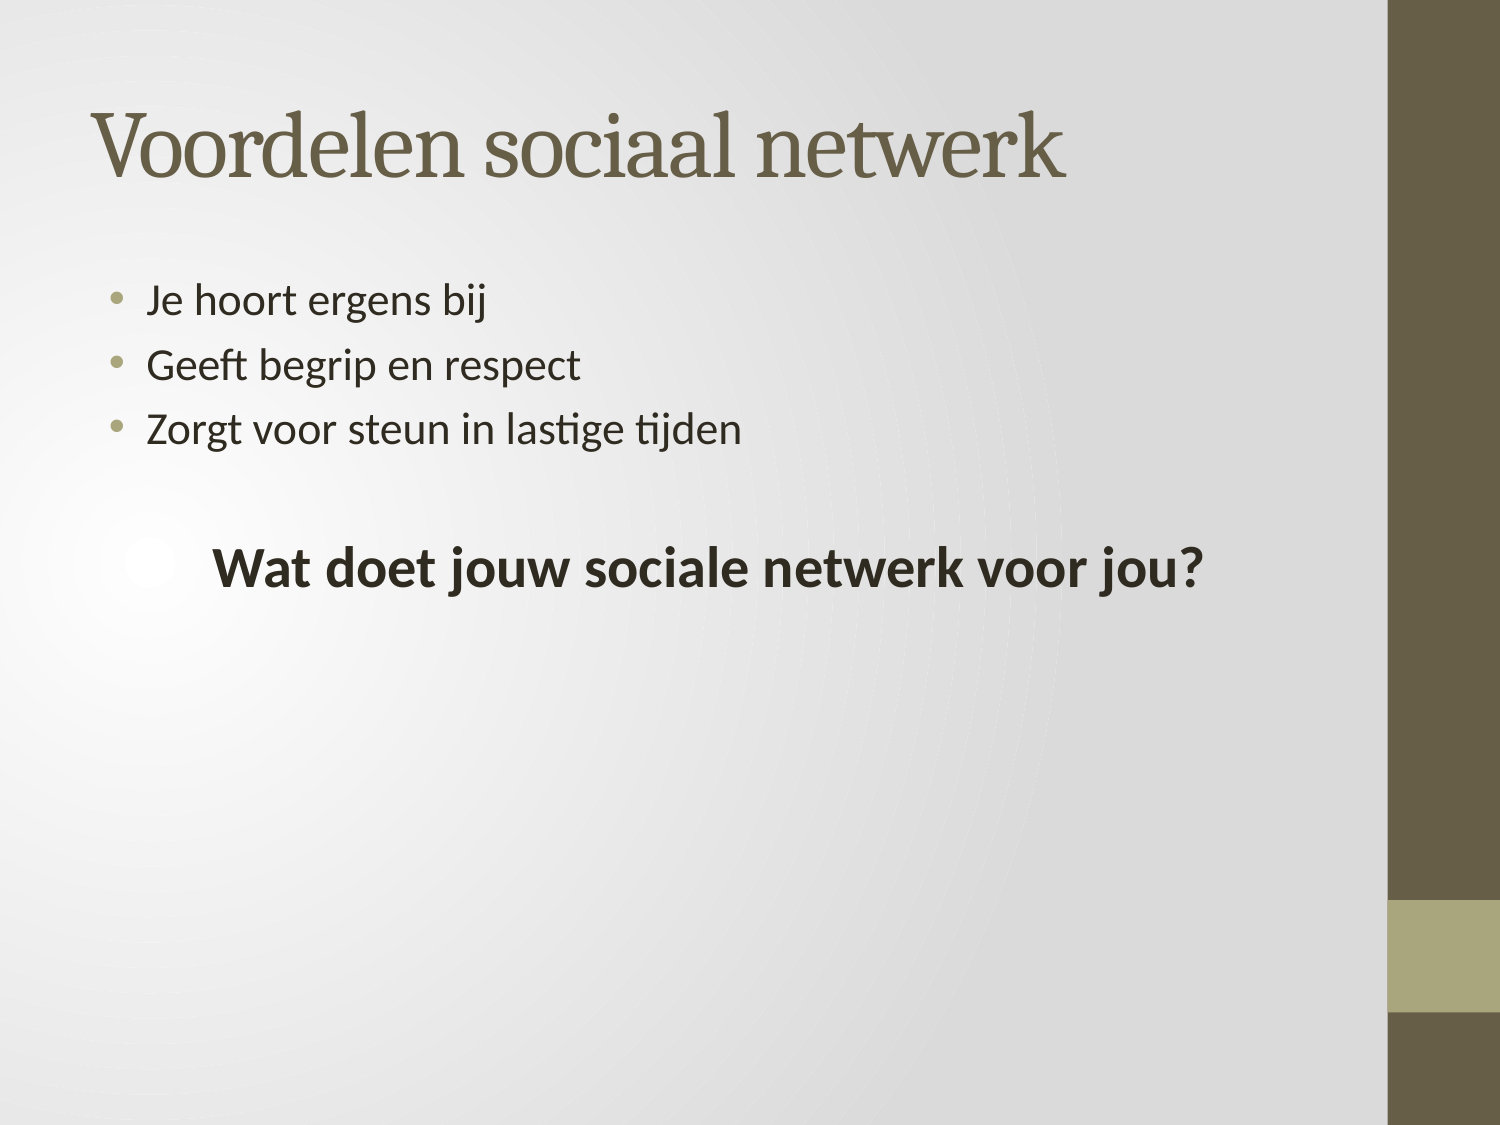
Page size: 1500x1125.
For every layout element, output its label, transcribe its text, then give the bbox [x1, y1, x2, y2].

title Voordelen sociaal netwerk [75, 45, 1325, 233]
list Je hoort ergens bij Geeft begrip en respect Zorgt voor steun in lastige tijden Wat doet jouw sociale netwerk voor jou? [75, 262, 1325, 1050]
